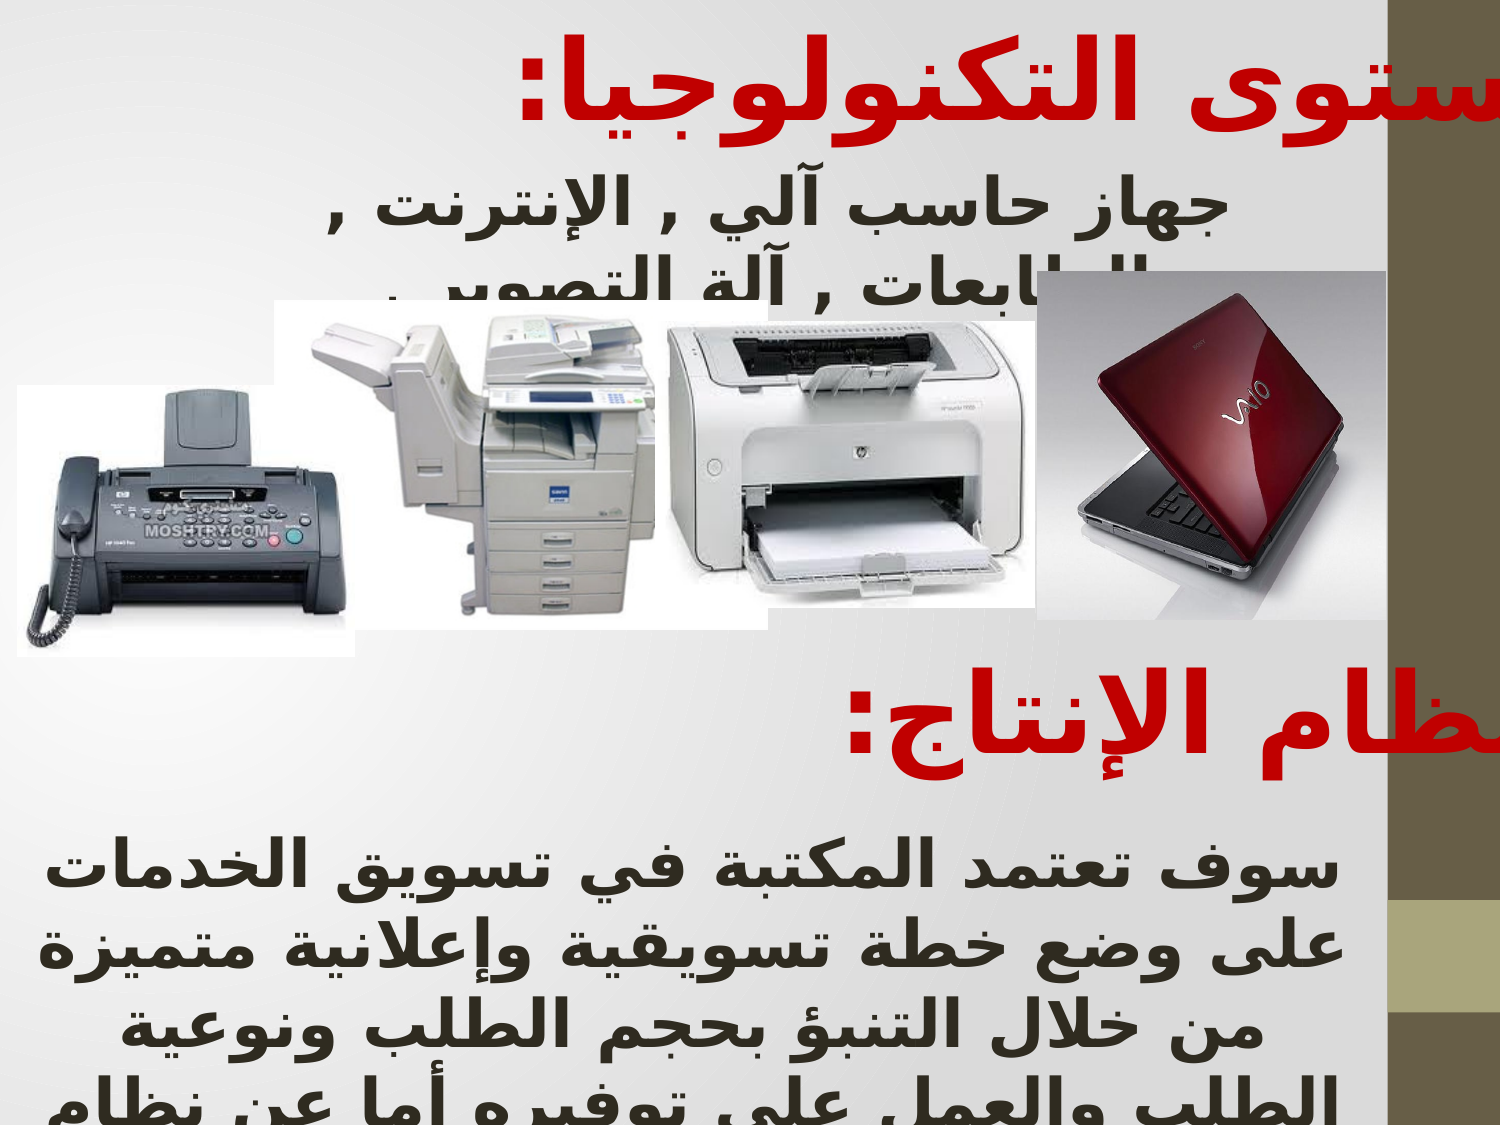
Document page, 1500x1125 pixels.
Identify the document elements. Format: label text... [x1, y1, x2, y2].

text_box جهاز حاسب آلي , الإنترنت , الطابعات , آلة التصوير . [218, 151, 1317, 327]
text_box مستوى التكنولوجيا: [495, 0, 1500, 150]
text_box سوف تعتمد المكتبة في تسويق الخدمات على وضع خطة تسويقية وإعلانية متميزة من خلال التنبؤ بحجم الطلب ونوعية الطلب والعمل على توفيره أما عن نظام الإنتاج فهو متصل. [0, 812, 1388, 1125]
text_box نظام الإنتاج: [823, 633, 1500, 784]
picture [17, 271, 1386, 658]
